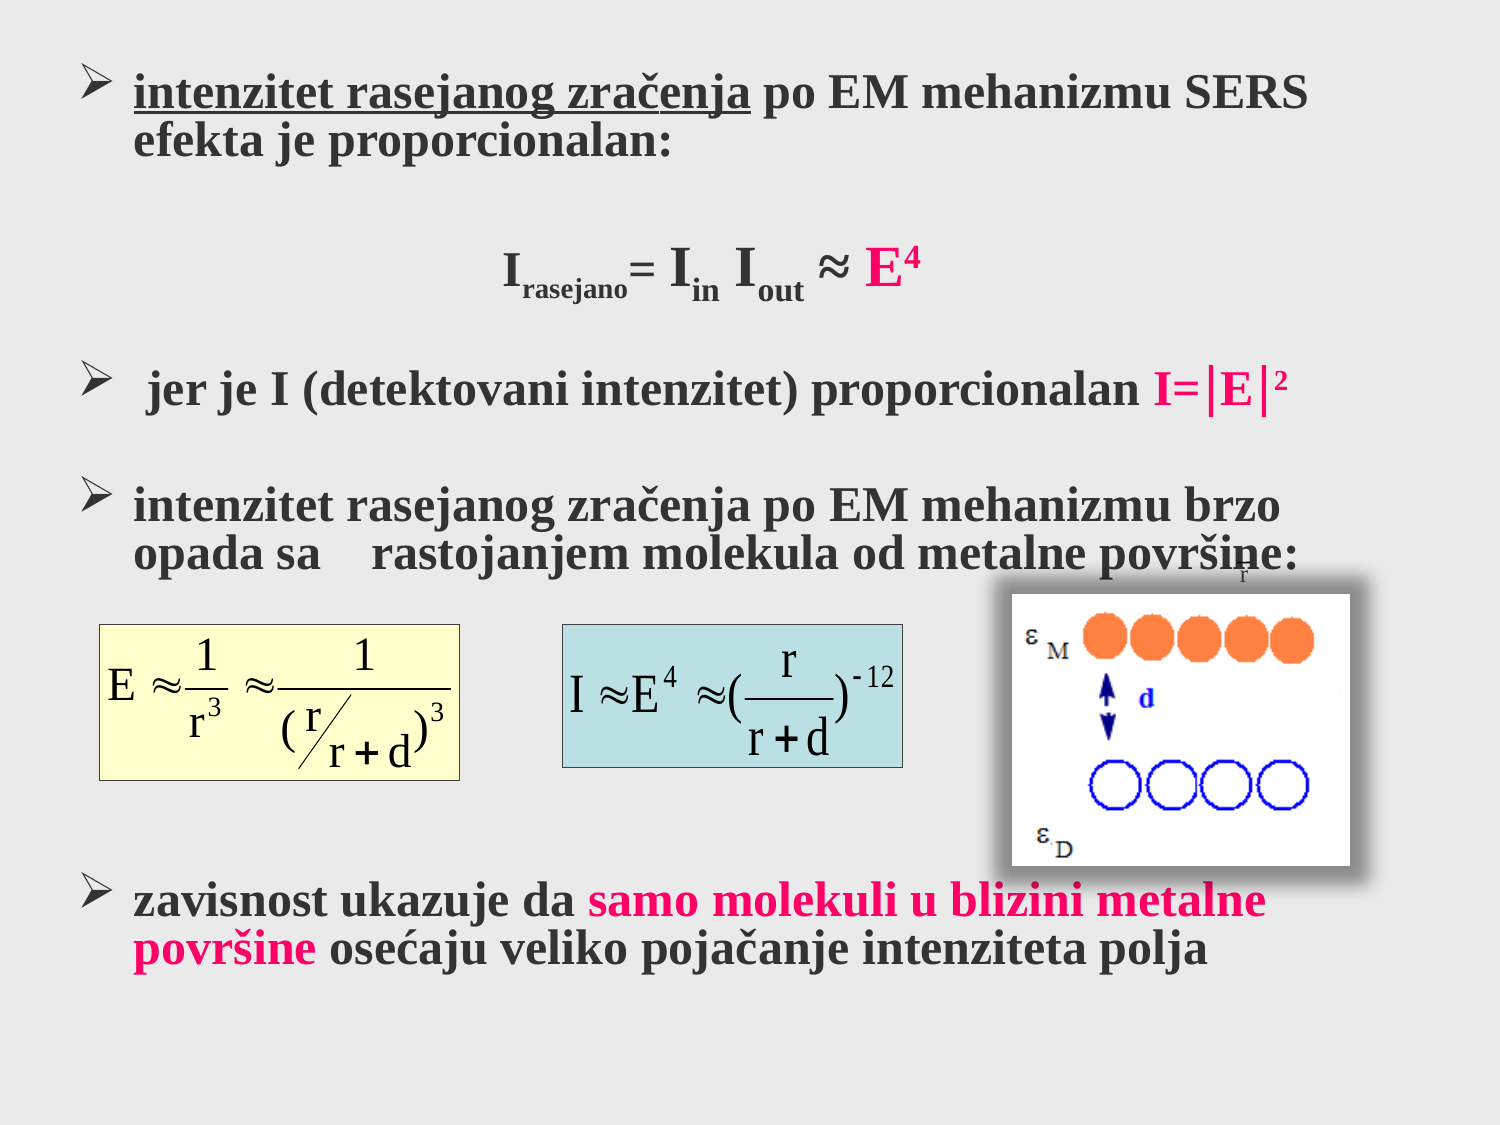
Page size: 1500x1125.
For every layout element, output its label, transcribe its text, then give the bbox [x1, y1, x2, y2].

picture [1012, 594, 1351, 867]
text_box r [1224, 549, 1264, 593]
list intenzitet rasejanog zračenja po EM mehanizmu SERS efekta je proporcionalan: Irasejano= Iin Iout ≈ E4 jer je I (detektovani intenzitet) proporcionalan I=E2 intenzitet rasejanog zračenja po EM mehanizmu brzo opada sa rastojanjem molekula od metalne površine: zavisnost ukazuje da samo molekuli u blizini metalne površine osećaju veliko pojačanje intenziteta polja [62, 62, 1413, 950]
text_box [562, 624, 904, 769]
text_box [99, 624, 460, 781]
